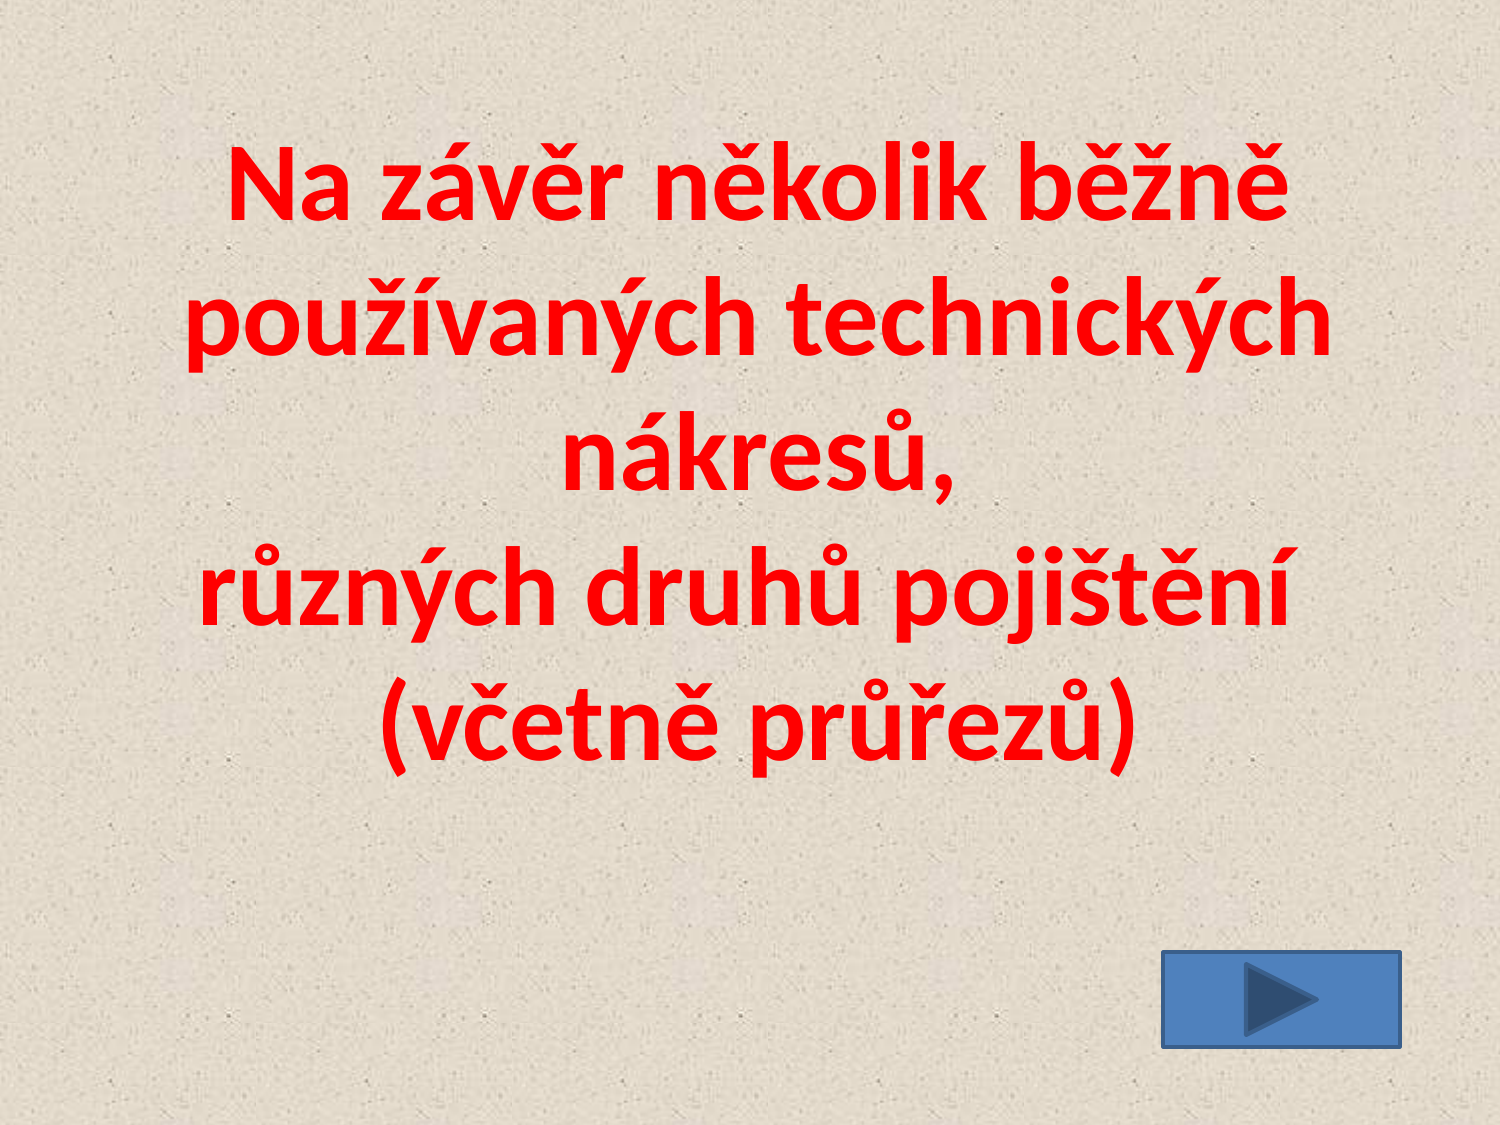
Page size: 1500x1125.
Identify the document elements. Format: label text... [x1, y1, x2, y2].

picture [0, 0, 1500, 1125]
text_box [1161, 950, 1402, 1049]
title Na závěr několik běžně používaných technických nákresů, různých druhů pojištění (včetně průřezů) [17, 45, 1500, 846]
